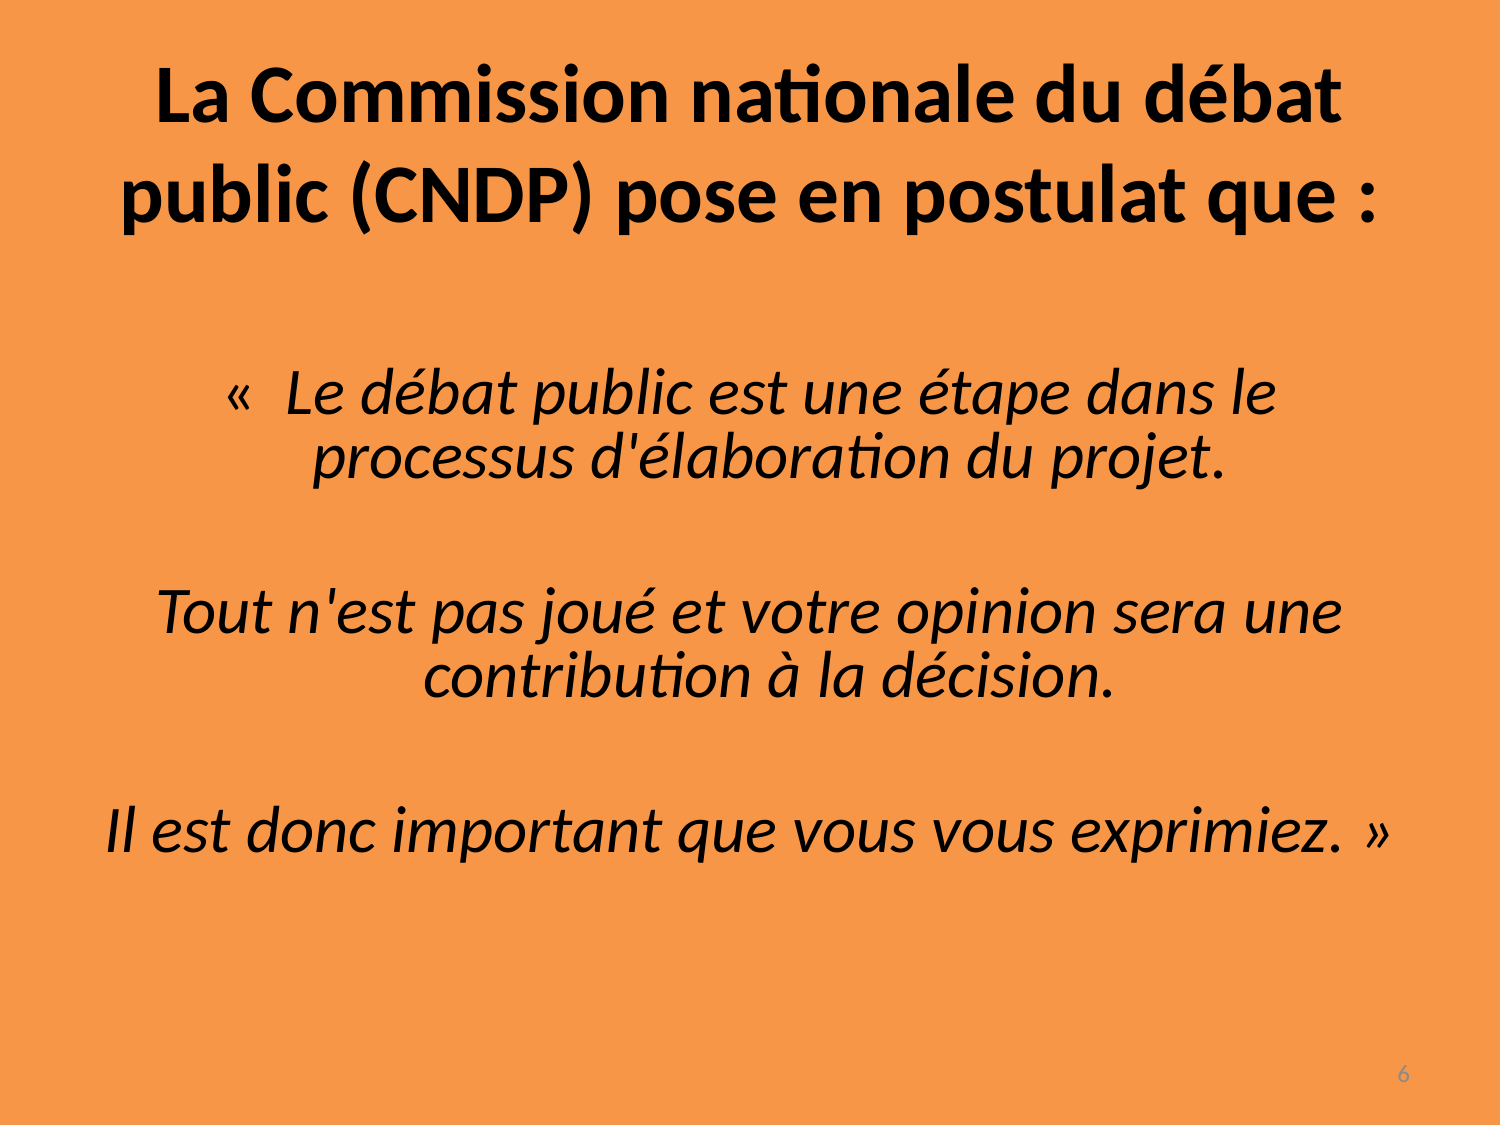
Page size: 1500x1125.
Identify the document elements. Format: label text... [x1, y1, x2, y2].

title La Commission nationale du débat public (CNDP) pose en postulat que : [75, 45, 1425, 233]
slide_number 6 [1074, 1042, 1425, 1103]
list « Le débat public est une étape dans le processus d'élaboration du projet. Tout n'est pas joué et votre opinion sera une contribution à la décision. Il est donc important que vous vous exprimiez. » [75, 262, 1425, 1005]
text_box [81, 140, 1418, 293]
